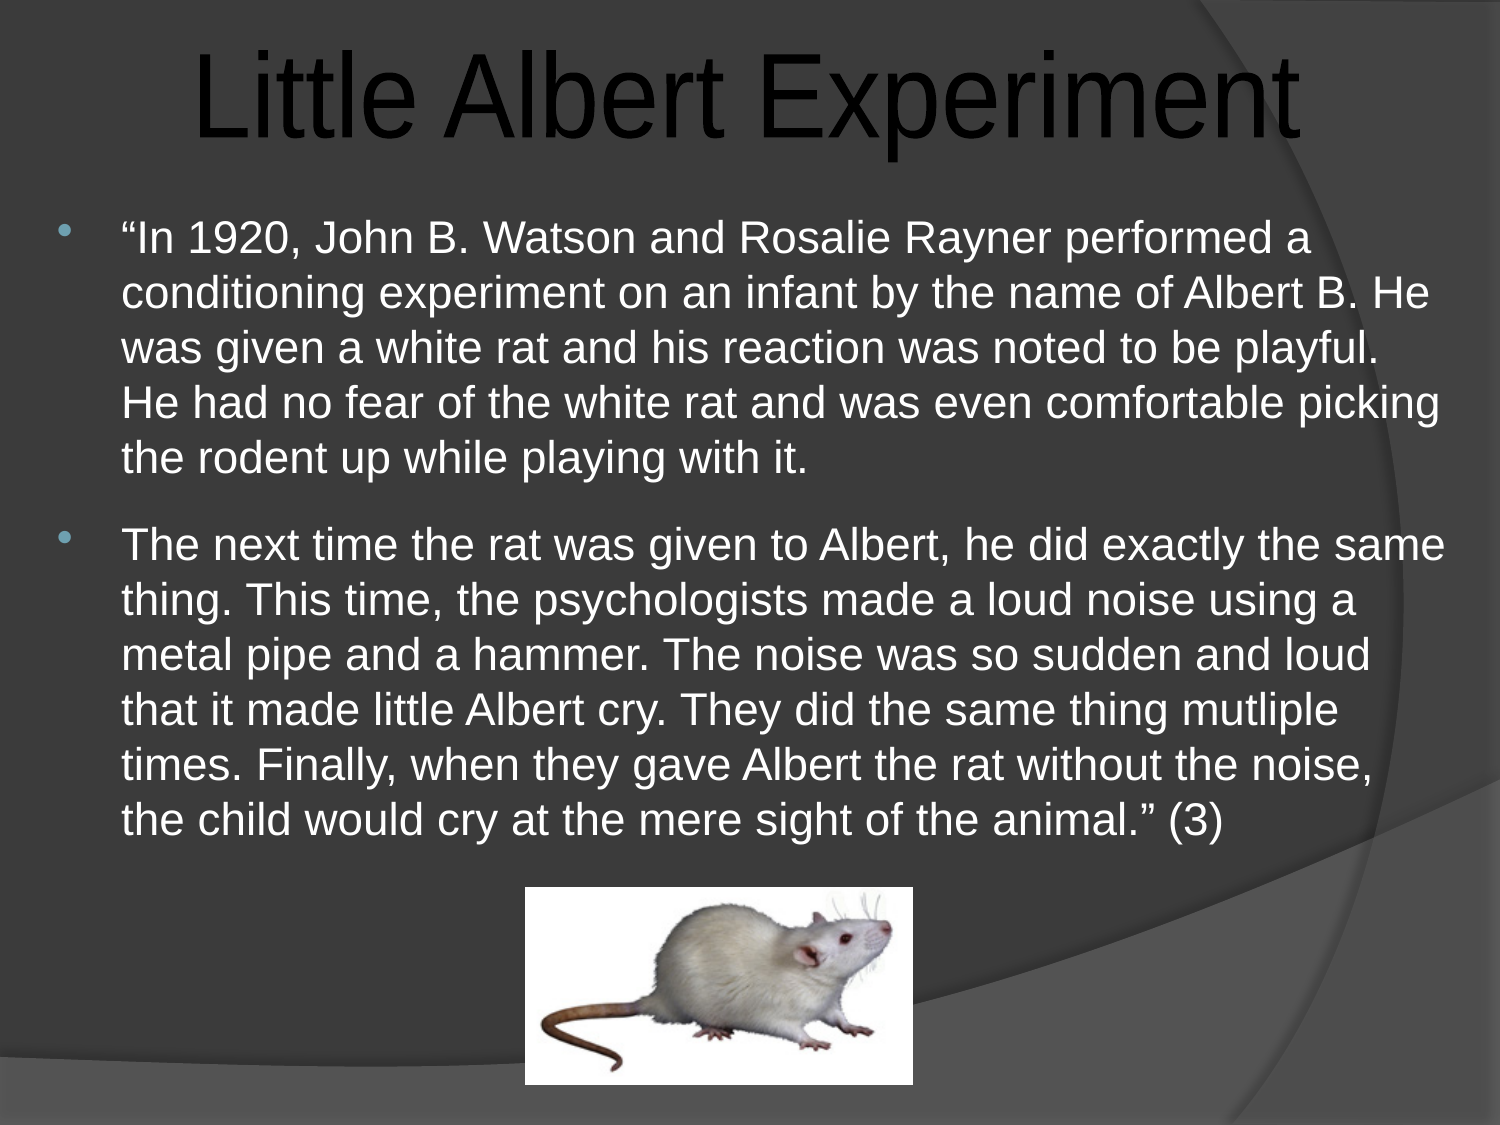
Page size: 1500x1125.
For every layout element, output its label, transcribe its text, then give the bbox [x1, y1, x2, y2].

picture [524, 887, 913, 1085]
list “In 1920, John B. Watson and Rosalie Rayner performed a conditioning experiment on an infant by the name of Albert B. He was given a white rat and his reaction was noted to be playful. He had no fear of the white rat and was even comfortable picking the rodent up while playing with it. The next time the rat was given to Albert, he did exactly the same thing. This time, the psychologists made a loud noise using a metal pipe and a hammer. The noise was so sudden and loud that it made little Albert cry. They did the same thing mutliple times. Finally, when they gave Albert the rat without the noise, the child would cry at the mere sight of the animal.” (3) [37, 199, 1463, 888]
